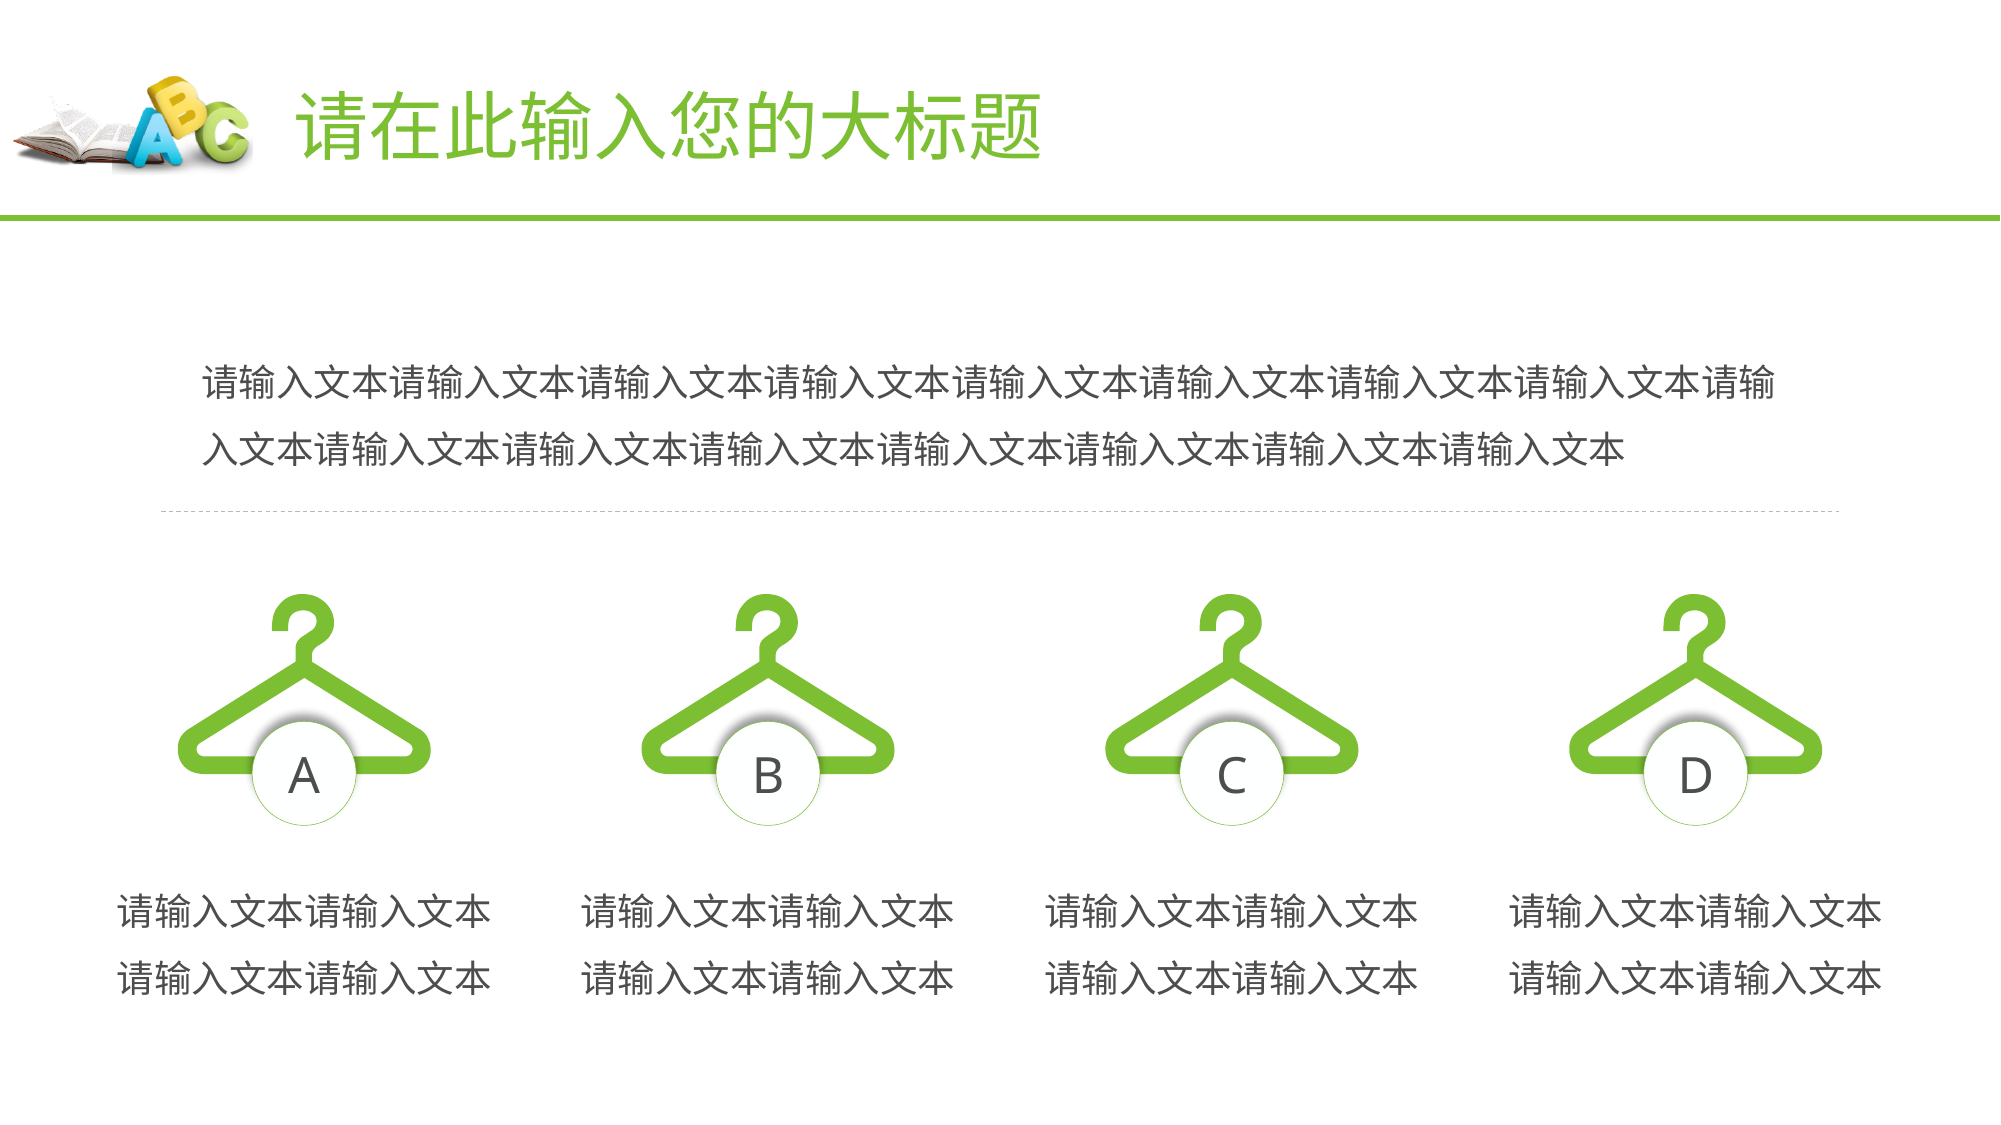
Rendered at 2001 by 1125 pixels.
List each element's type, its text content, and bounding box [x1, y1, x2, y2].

text_box A [251, 720, 358, 827]
text_box 请输入文本请输入文本请输入文本请输入文本 [561, 850, 975, 1016]
text_box [1569, 594, 1823, 775]
text_box 请输入文本请输入文本请输入文本请输入文本 [97, 850, 512, 1016]
text_box 请输入文本请输入文本请输入文本请输入文本请输入文本请输入文本请输入文本请输入文本请输入文本请输入文本请输入文本请输入文本请输入文本请输入文本请输入文本请输入文本 [185, 325, 1815, 482]
text_box [641, 594, 895, 775]
text_box [1105, 594, 1359, 775]
title 请在此输入您的大标题 [278, 60, 1821, 200]
text_box 请输入文本请输入文本请输入文本请输入文本 [1488, 850, 1903, 1016]
text_box 请输入文本请输入文本请输入文本请输入文本 [1024, 850, 1439, 1016]
text_box C [1178, 720, 1285, 827]
picture [13, 72, 262, 175]
text_box D [1642, 720, 1749, 827]
text_box B [715, 720, 822, 827]
text_box [177, 594, 431, 775]
